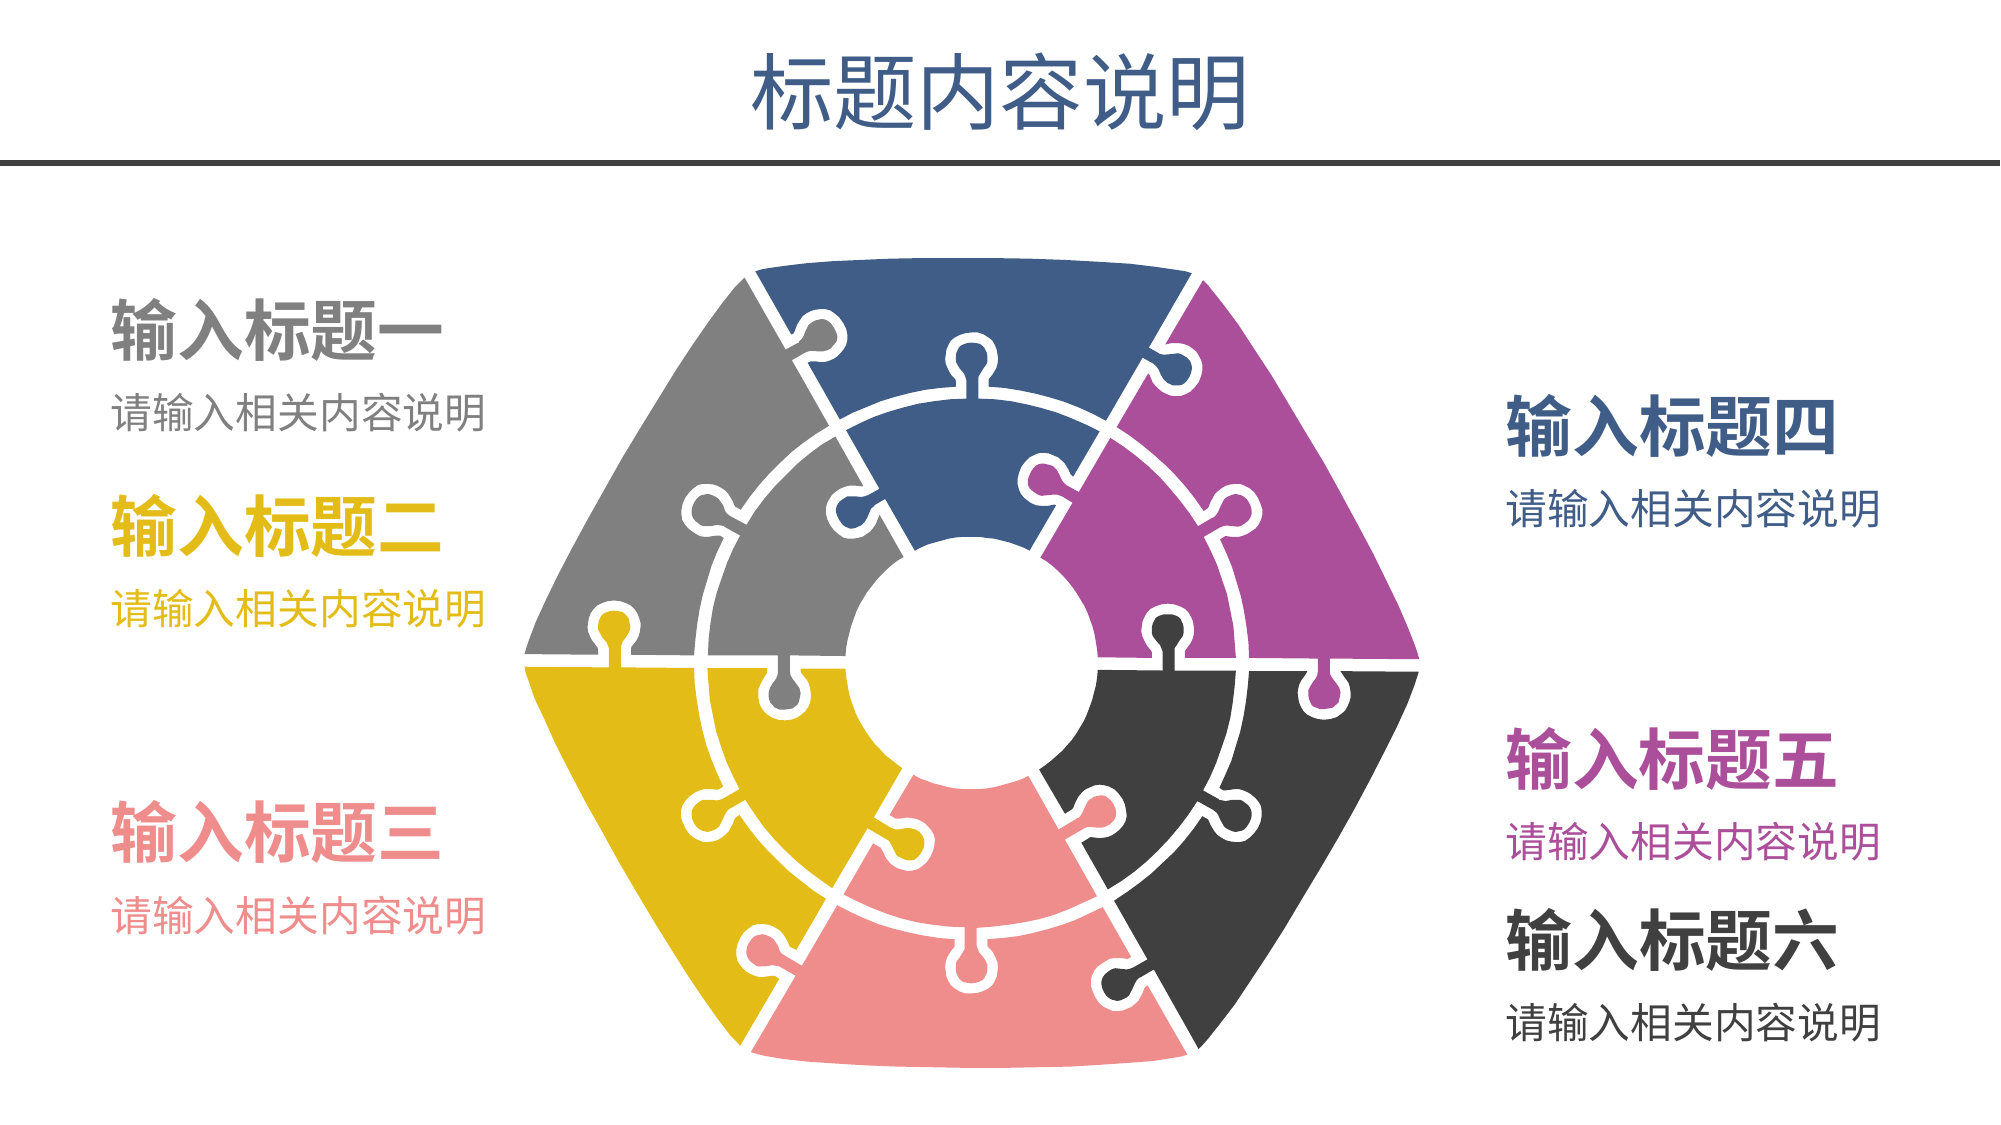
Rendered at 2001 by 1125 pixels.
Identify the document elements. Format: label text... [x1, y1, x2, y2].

text_box [691, 436, 904, 710]
text_box [611, 277, 838, 656]
text_box [691, 668, 925, 889]
text_box [1116, 280, 1420, 710]
text_box [843, 774, 1117, 984]
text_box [95, 281, 627, 446]
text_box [1490, 377, 1937, 542]
text_box [746, 905, 1188, 1068]
text_box [1039, 614, 1252, 890]
text_box [524, 642, 826, 1046]
text_box [524, 642, 599, 655]
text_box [95, 477, 627, 642]
text_box [1101, 671, 1419, 1049]
text_box [755, 258, 1192, 421]
text_box [1027, 437, 1252, 658]
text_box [1490, 891, 1937, 1056]
text_box [627, 616, 631, 636]
text_box [835, 342, 1100, 551]
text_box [95, 783, 627, 948]
title 标题内容说明 [137, 39, 1863, 155]
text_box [1490, 710, 1953, 875]
